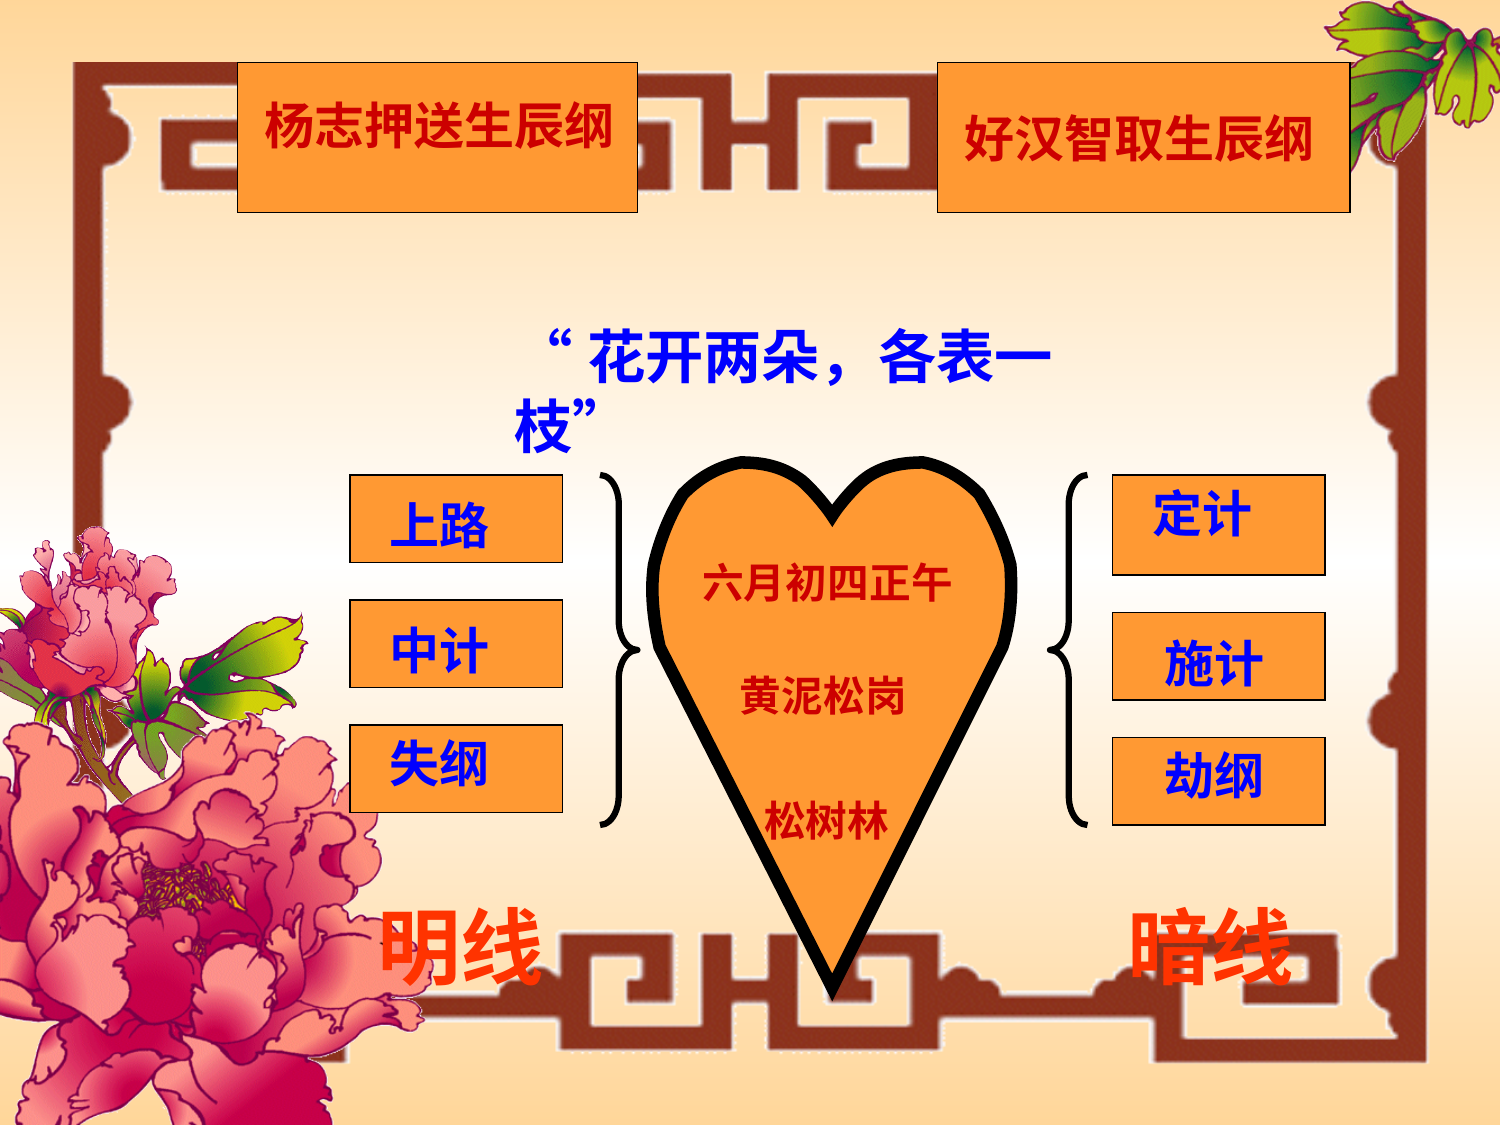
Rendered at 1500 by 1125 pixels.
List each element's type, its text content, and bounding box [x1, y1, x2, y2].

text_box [349, 599, 563, 688]
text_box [349, 474, 563, 563]
text_box “花开两朵，各表一枝” [500, 312, 1125, 468]
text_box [1112, 474, 1326, 576]
text_box [600, 474, 638, 826]
text_box 明线 [362, 887, 563, 1003]
picture [0, 0, 1500, 1125]
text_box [1112, 612, 1326, 701]
text_box [1050, 474, 1088, 826]
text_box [649, 462, 1038, 988]
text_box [237, 62, 1351, 213]
text_box 暗线 [1112, 887, 1363, 1003]
slide_number [1074, 1025, 1388, 1100]
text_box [349, 724, 567, 813]
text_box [1112, 737, 1326, 826]
